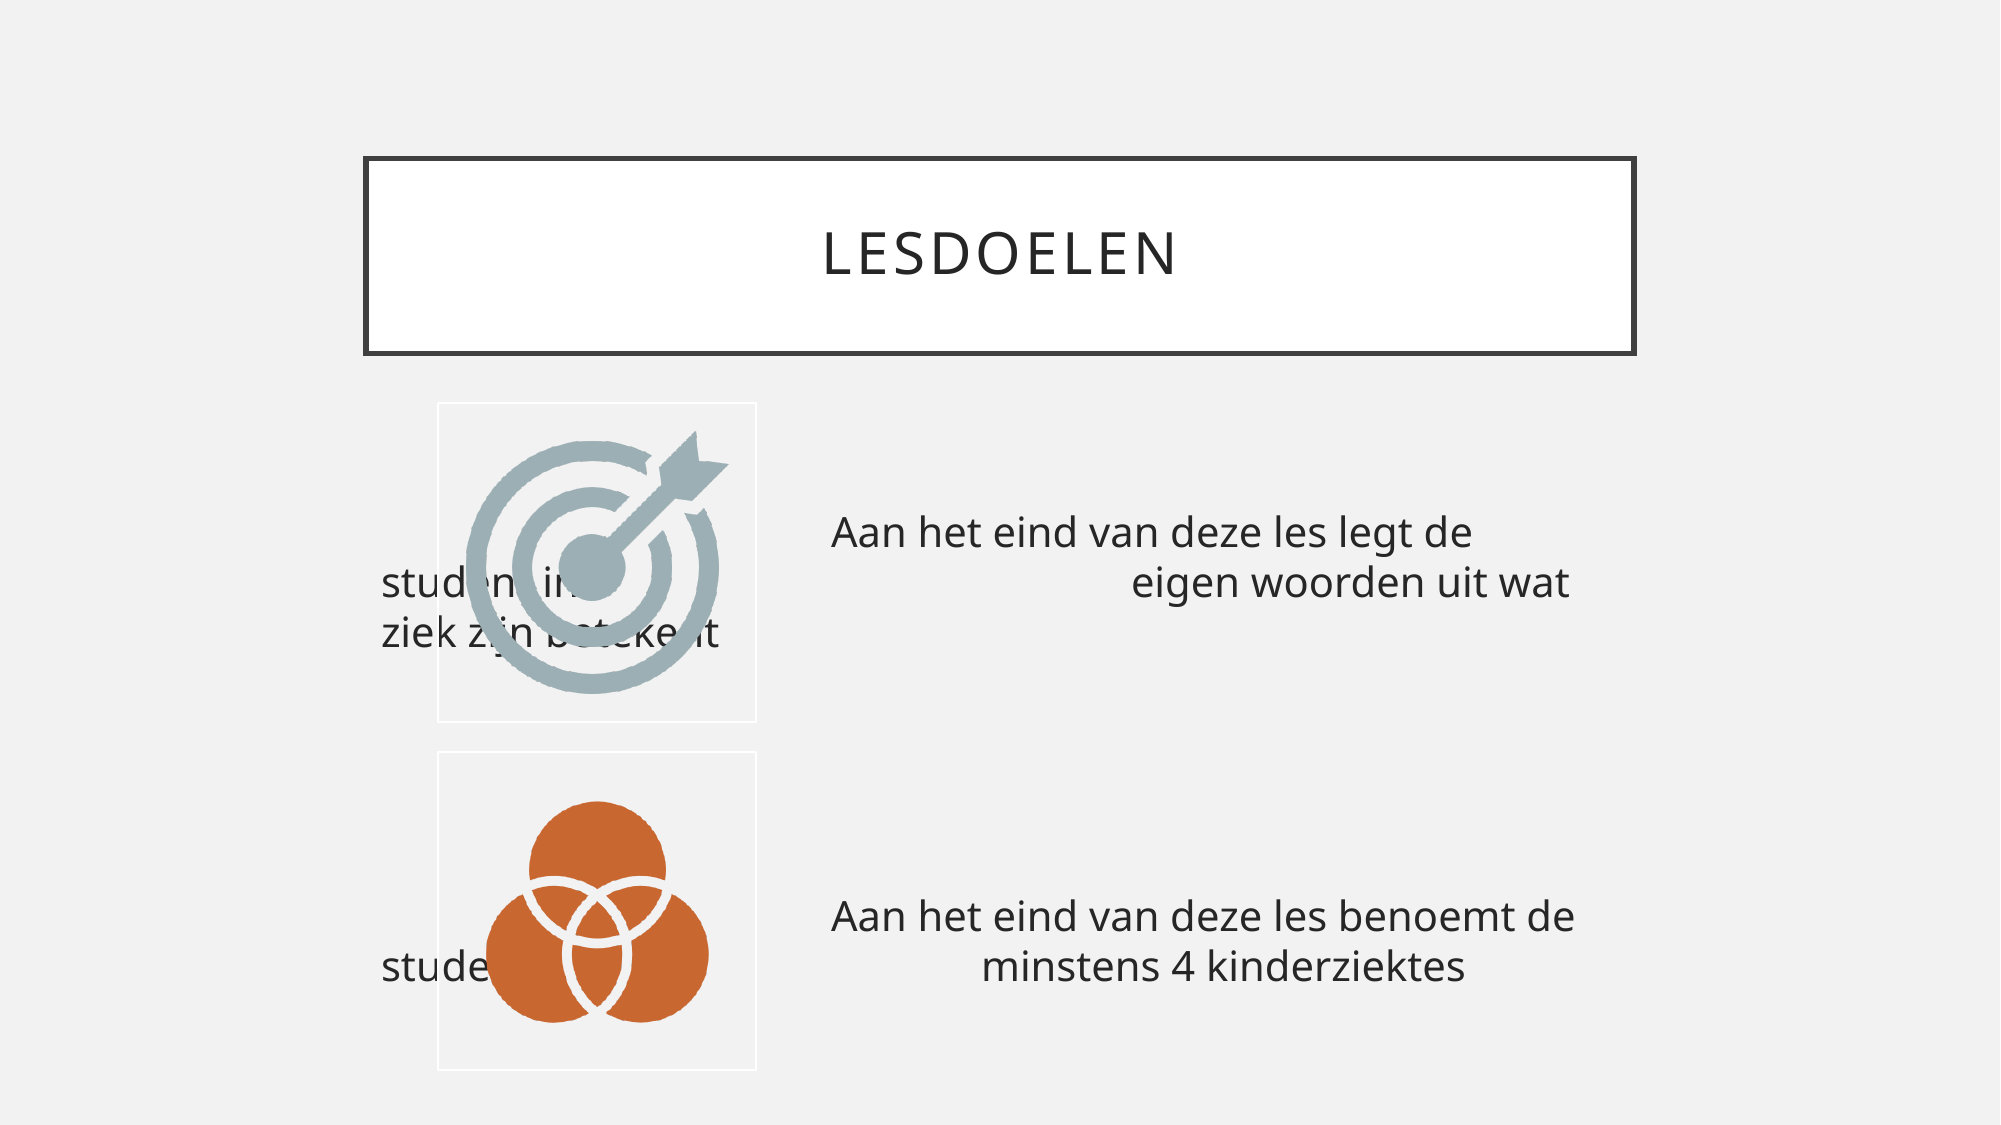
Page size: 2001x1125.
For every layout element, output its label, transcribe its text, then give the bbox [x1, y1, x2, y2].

title lesdoelen [363, 156, 1637, 356]
list Aan het eind van deze les legt de student in eigen woorden uit wat ziek zijn betekent Aan het eind van deze les benoemt de student minstens 4 kinderziektes [366, 432, 1634, 1103]
text_box [437, 402, 757, 723]
text_box [437, 751, 757, 1071]
